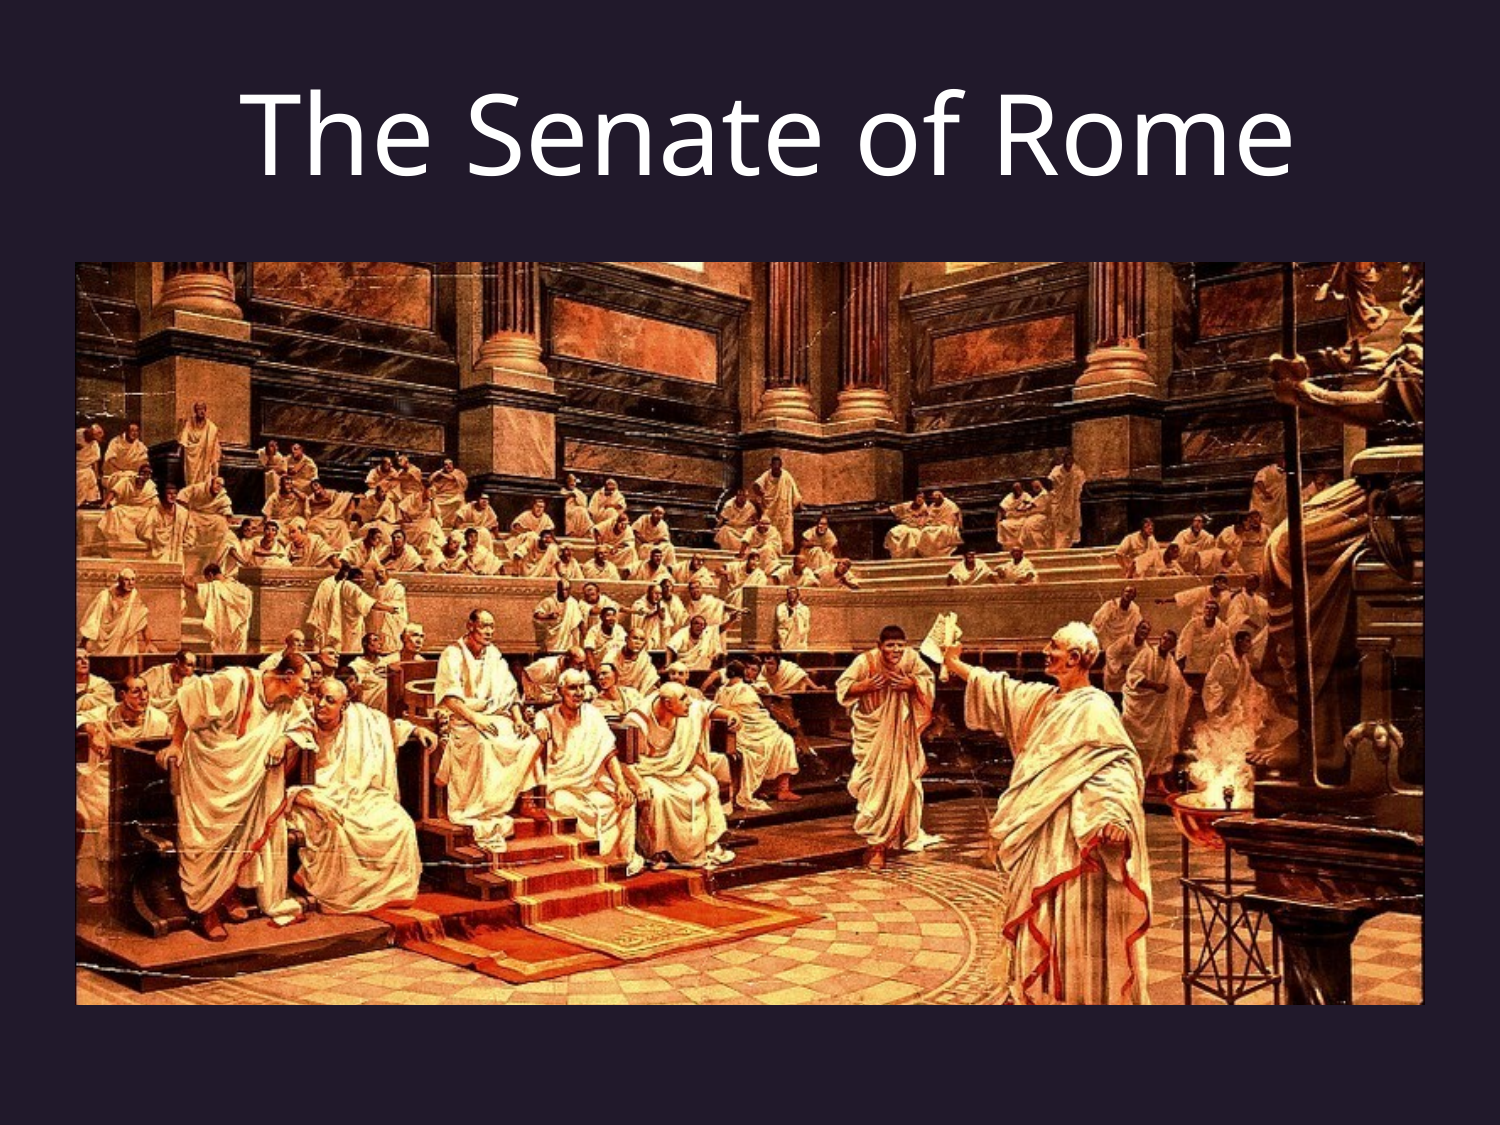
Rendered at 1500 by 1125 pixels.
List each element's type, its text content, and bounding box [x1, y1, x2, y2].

title The Senate of Rome [93, 36, 1444, 225]
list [74, 262, 1426, 1006]
